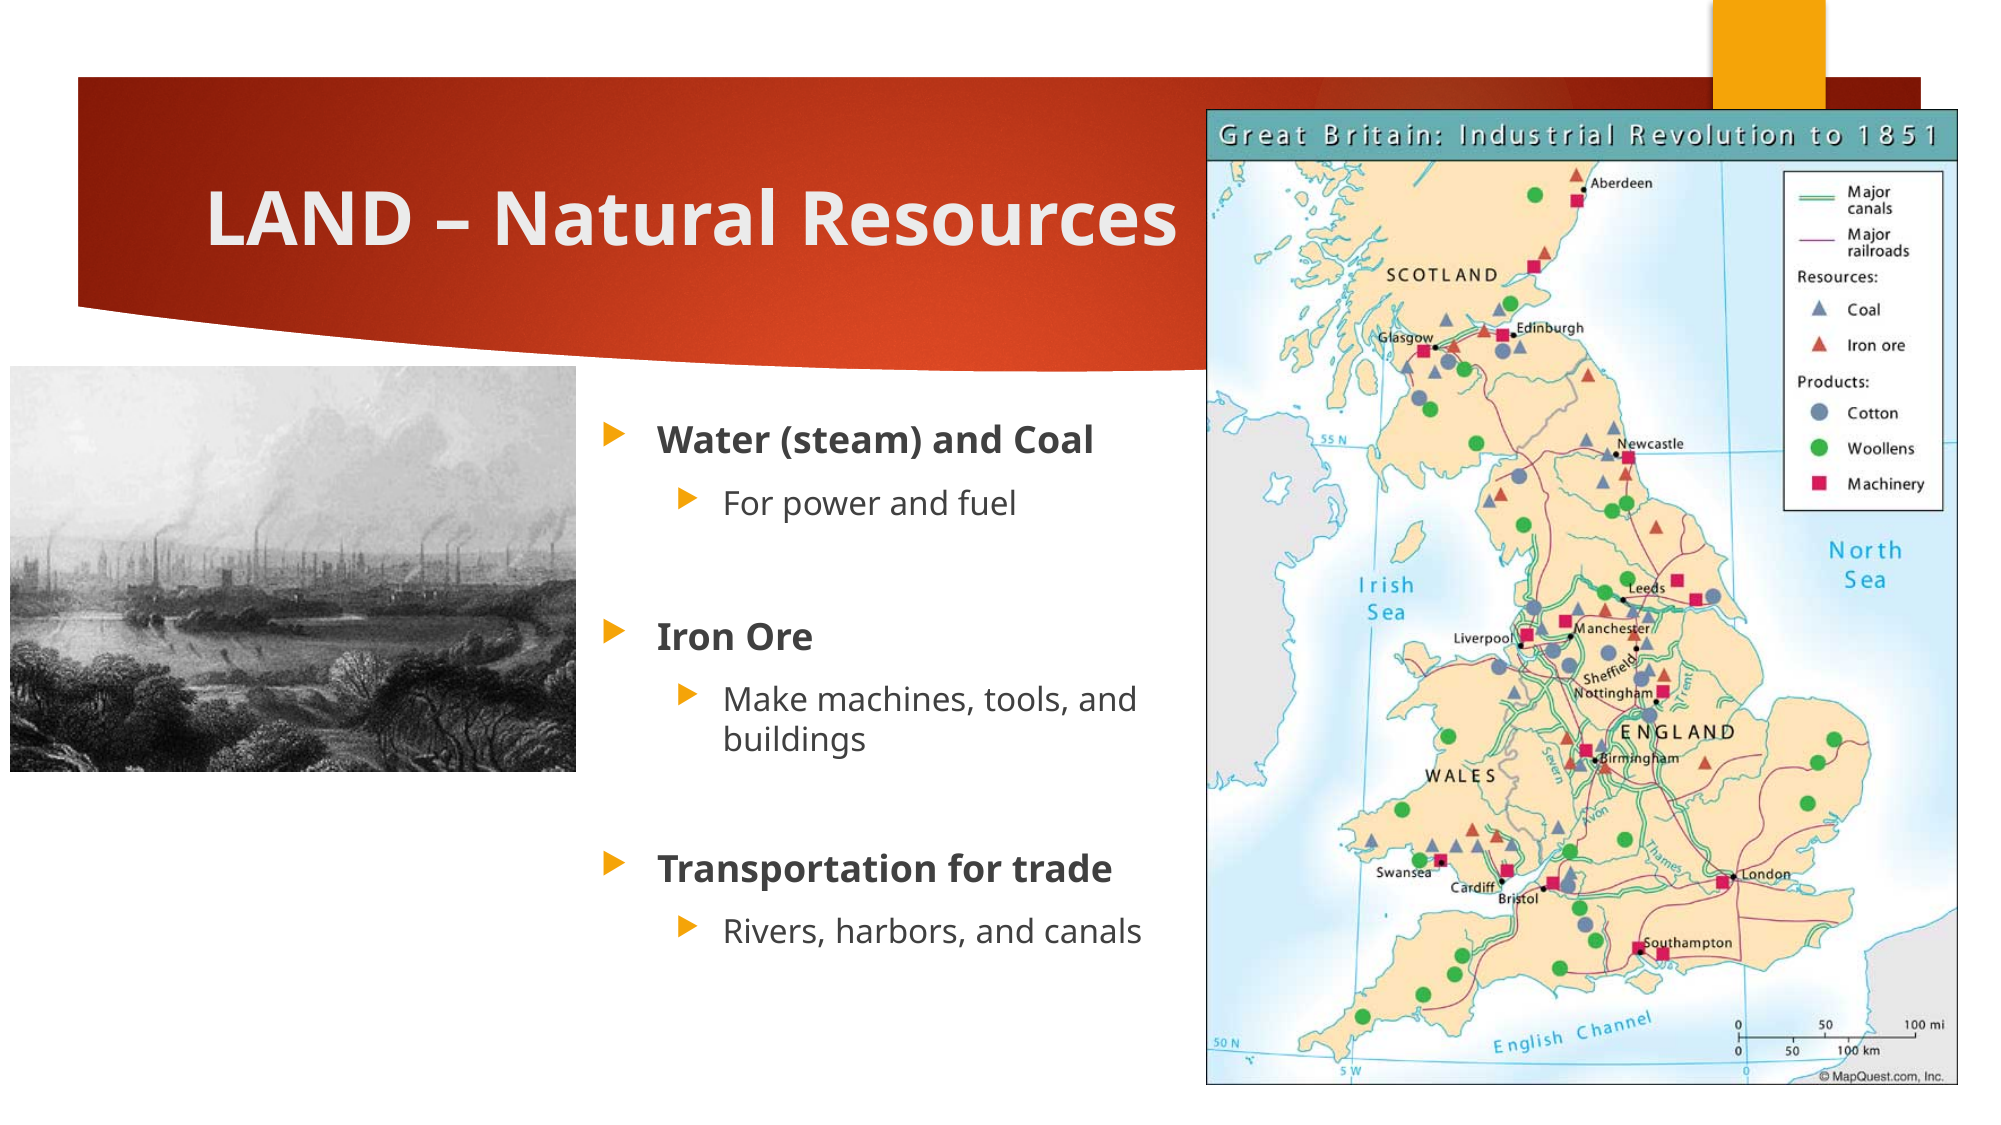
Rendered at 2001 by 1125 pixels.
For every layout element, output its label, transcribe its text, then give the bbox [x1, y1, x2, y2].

list Water (steam) and Coal For power and fuel Iron Ore Make machines, tools, and buildings Transportation for trade Rivers, harbors, and canals [585, 408, 1187, 1054]
title LAND – Natural Resources [189, 155, 1200, 275]
picture [9, 366, 576, 772]
picture [1206, 109, 1958, 1085]
